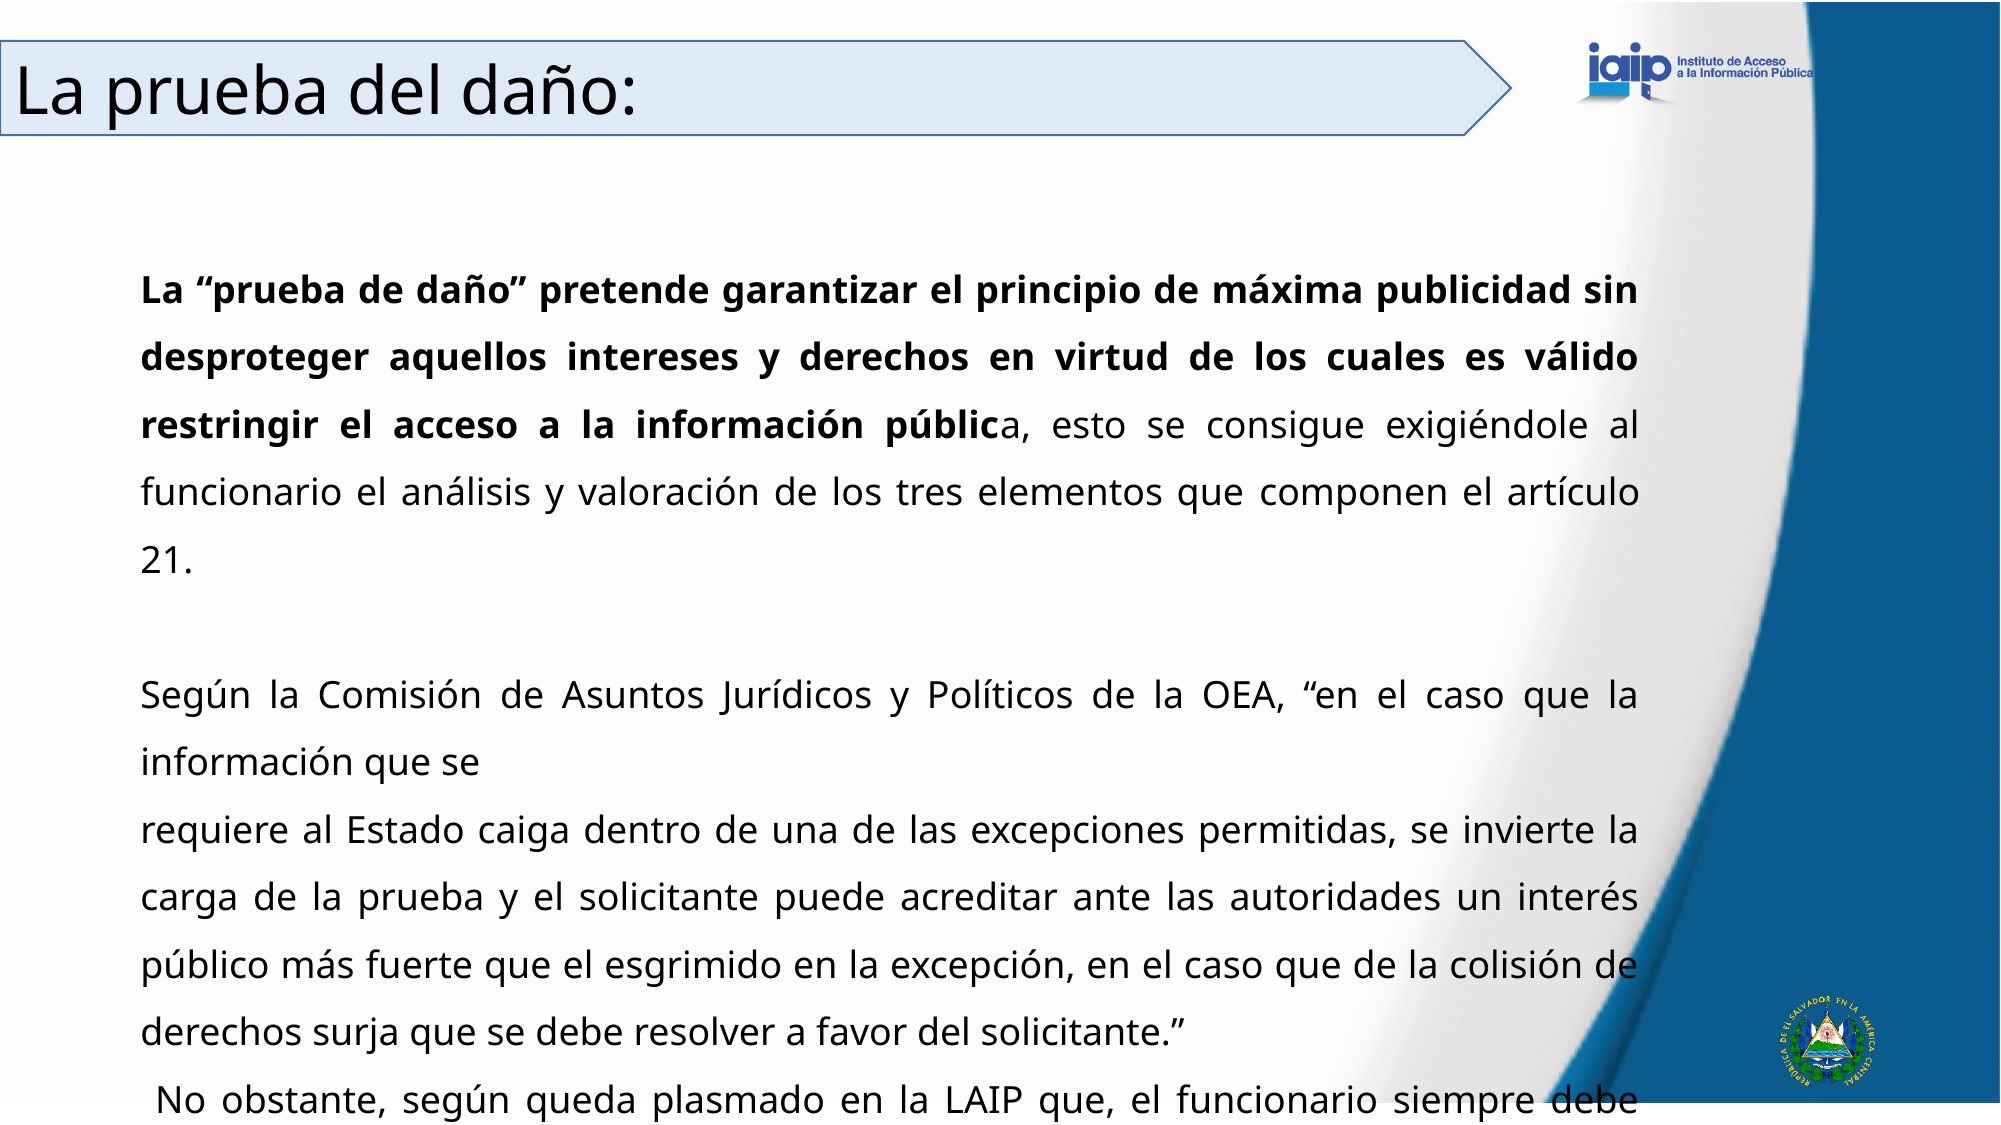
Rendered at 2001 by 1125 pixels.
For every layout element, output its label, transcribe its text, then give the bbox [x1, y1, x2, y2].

picture [0, 2, 2000, 1103]
text_box La “prueba de daño” pretende garantizar el principio de máxima publicidad sin desproteger aquellos intereses y derechos en virtud de los cuales es válido restringir el acceso a la información pública, esto se consigue exigiéndole al funcionario el análisis y valoración de los tres elementos que componen el artículo 21. Según la Comisión de Asuntos Jurídicos y Políticos de la OEA, “en el caso que la información que se requiere al Estado caiga dentro de una de las excepciones permitidas, se invierte la carga de la prueba y el solicitante puede acreditar ante las autoridades un interés público más fuerte que el esgrimido en la excepción, en el caso que de la colisión de derechos surja que se debe resolver a favor del solicitante.” No obstante, según queda plasmado en la LAIP que, el funcionario siempre debe hacer esta valoración, aún si el interesado no lo ha argumentado. [125, 1103, 1656, 1125]
